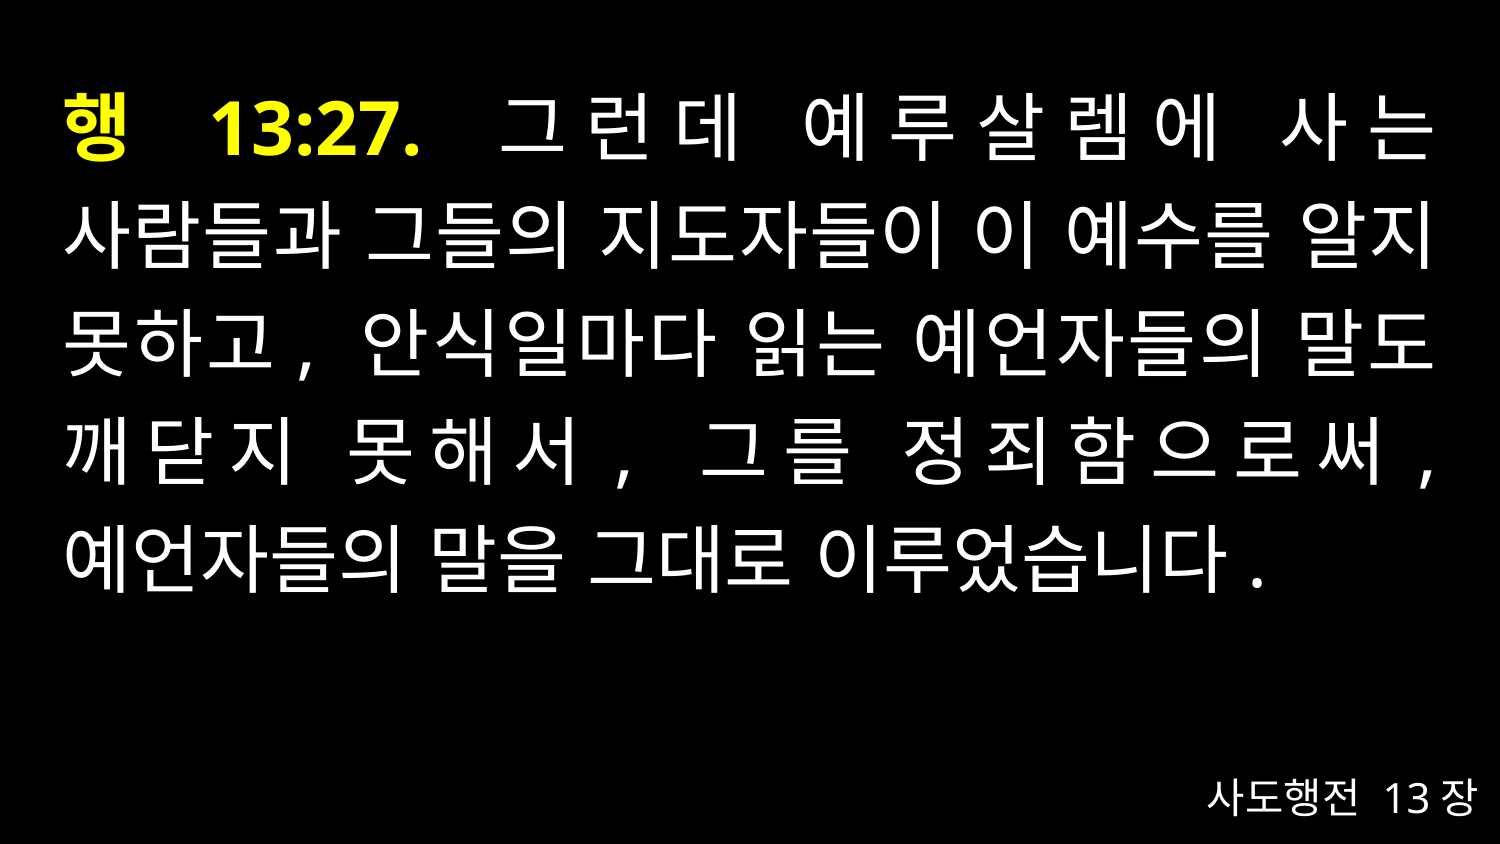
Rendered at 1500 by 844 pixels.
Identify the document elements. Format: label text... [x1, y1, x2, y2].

subtitle 사도행전 13장 [916, 770, 1500, 844]
title 행 13:27. 그런데 예루살렘에 사는 사람들과 그들의 지도자들이 이 예수를 알지 못하고, 안식일마다 읽는 예언자들의 말도 깨닫지 못해서, 그를 정죄함으로써, 예언자들의 말을 그대로 이루었습니다. [0, 0, 1500, 844]
